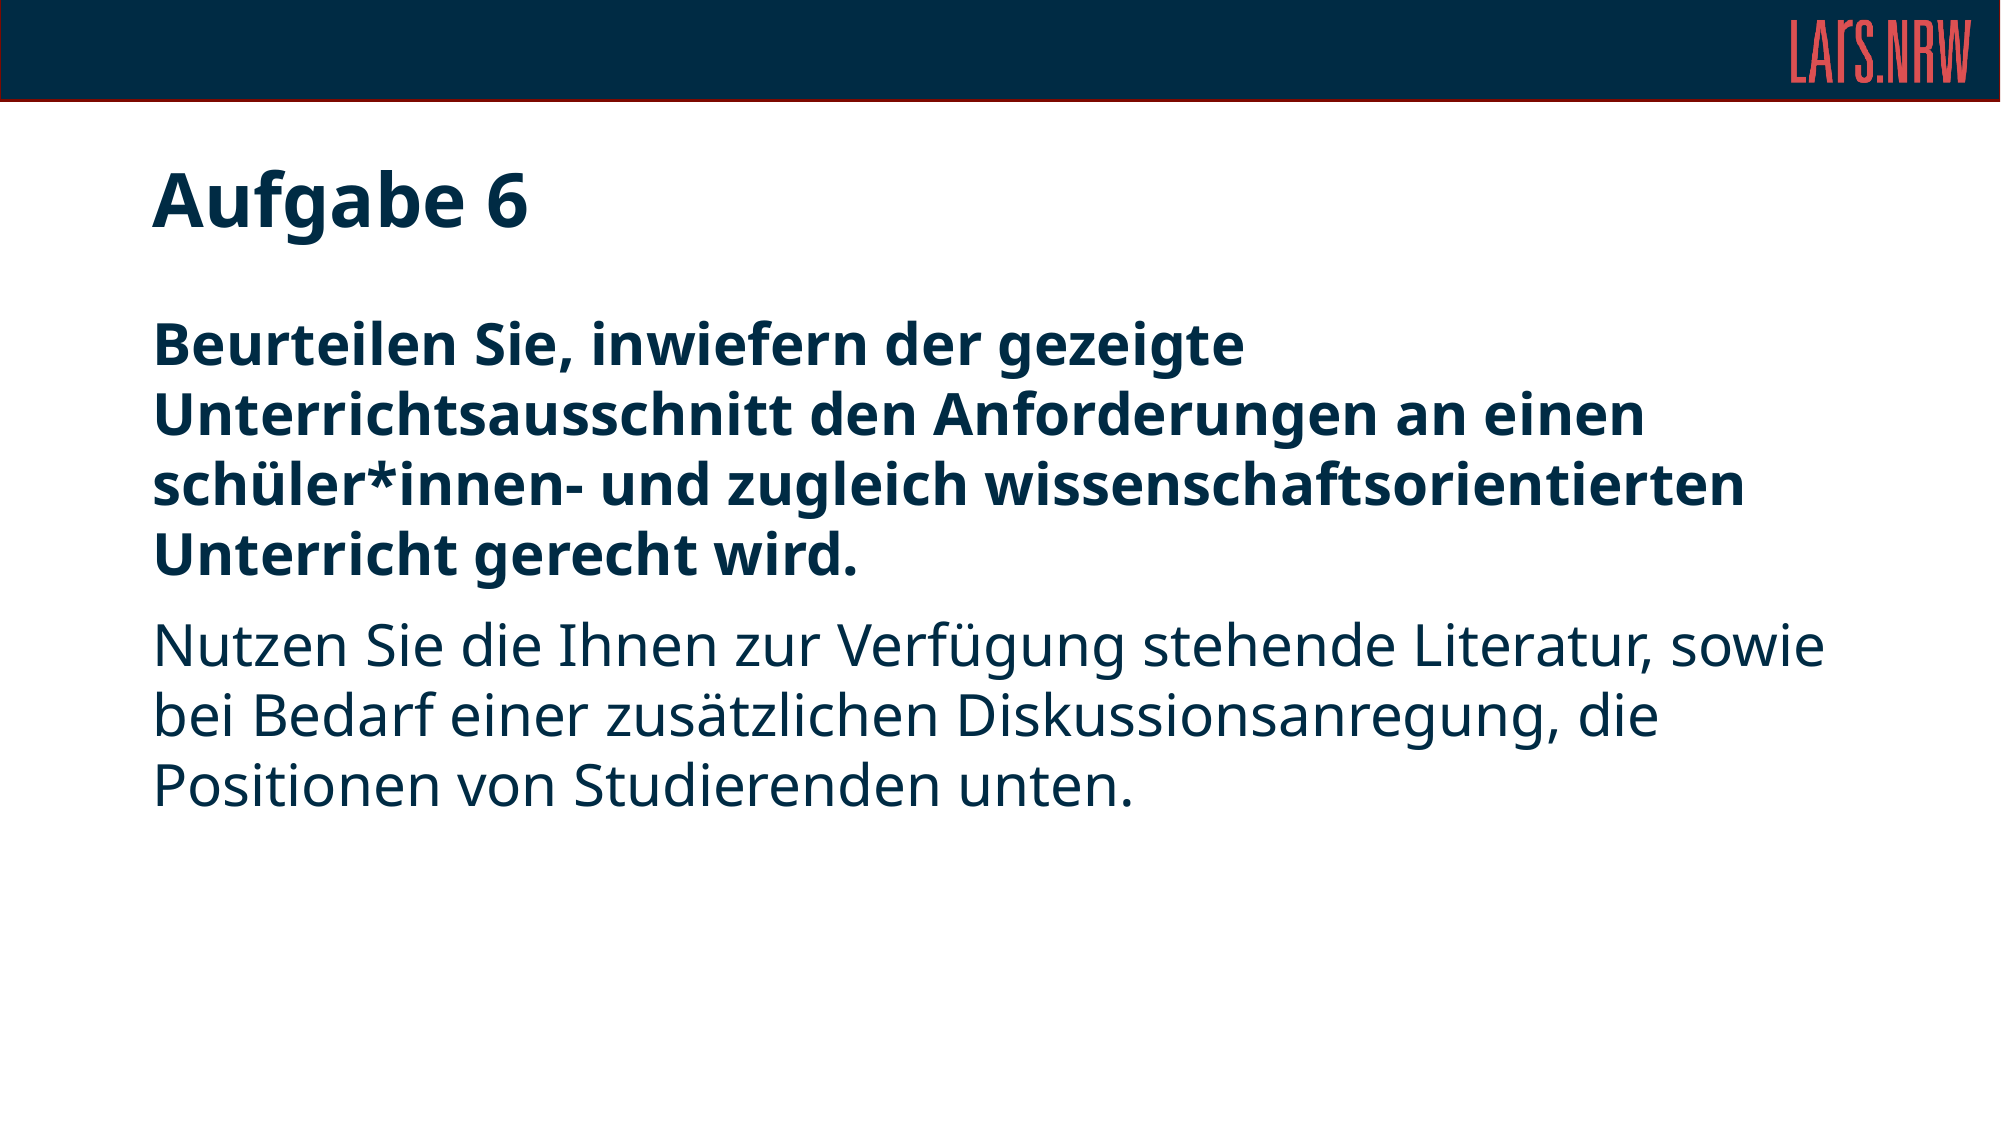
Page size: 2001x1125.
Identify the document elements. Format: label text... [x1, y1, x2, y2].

picture [1773, 6, 1977, 99]
list Beurteilen Sie, inwiefern der gezeigte Unterrichtsausschnitt den Anforderungen an einen schüler*innen- und zugleich wissenschaftsorientierten Unterricht gerecht wird. Nutzen Sie die Ihnen zur Verfügung stehende Literatur, sowie bei Bedarf einer zusätzlichen Diskussionsanregung, die Positionen von Studierenden unten. [137, 299, 1863, 1014]
title Aufgabe 6 [137, 128, 1863, 278]
